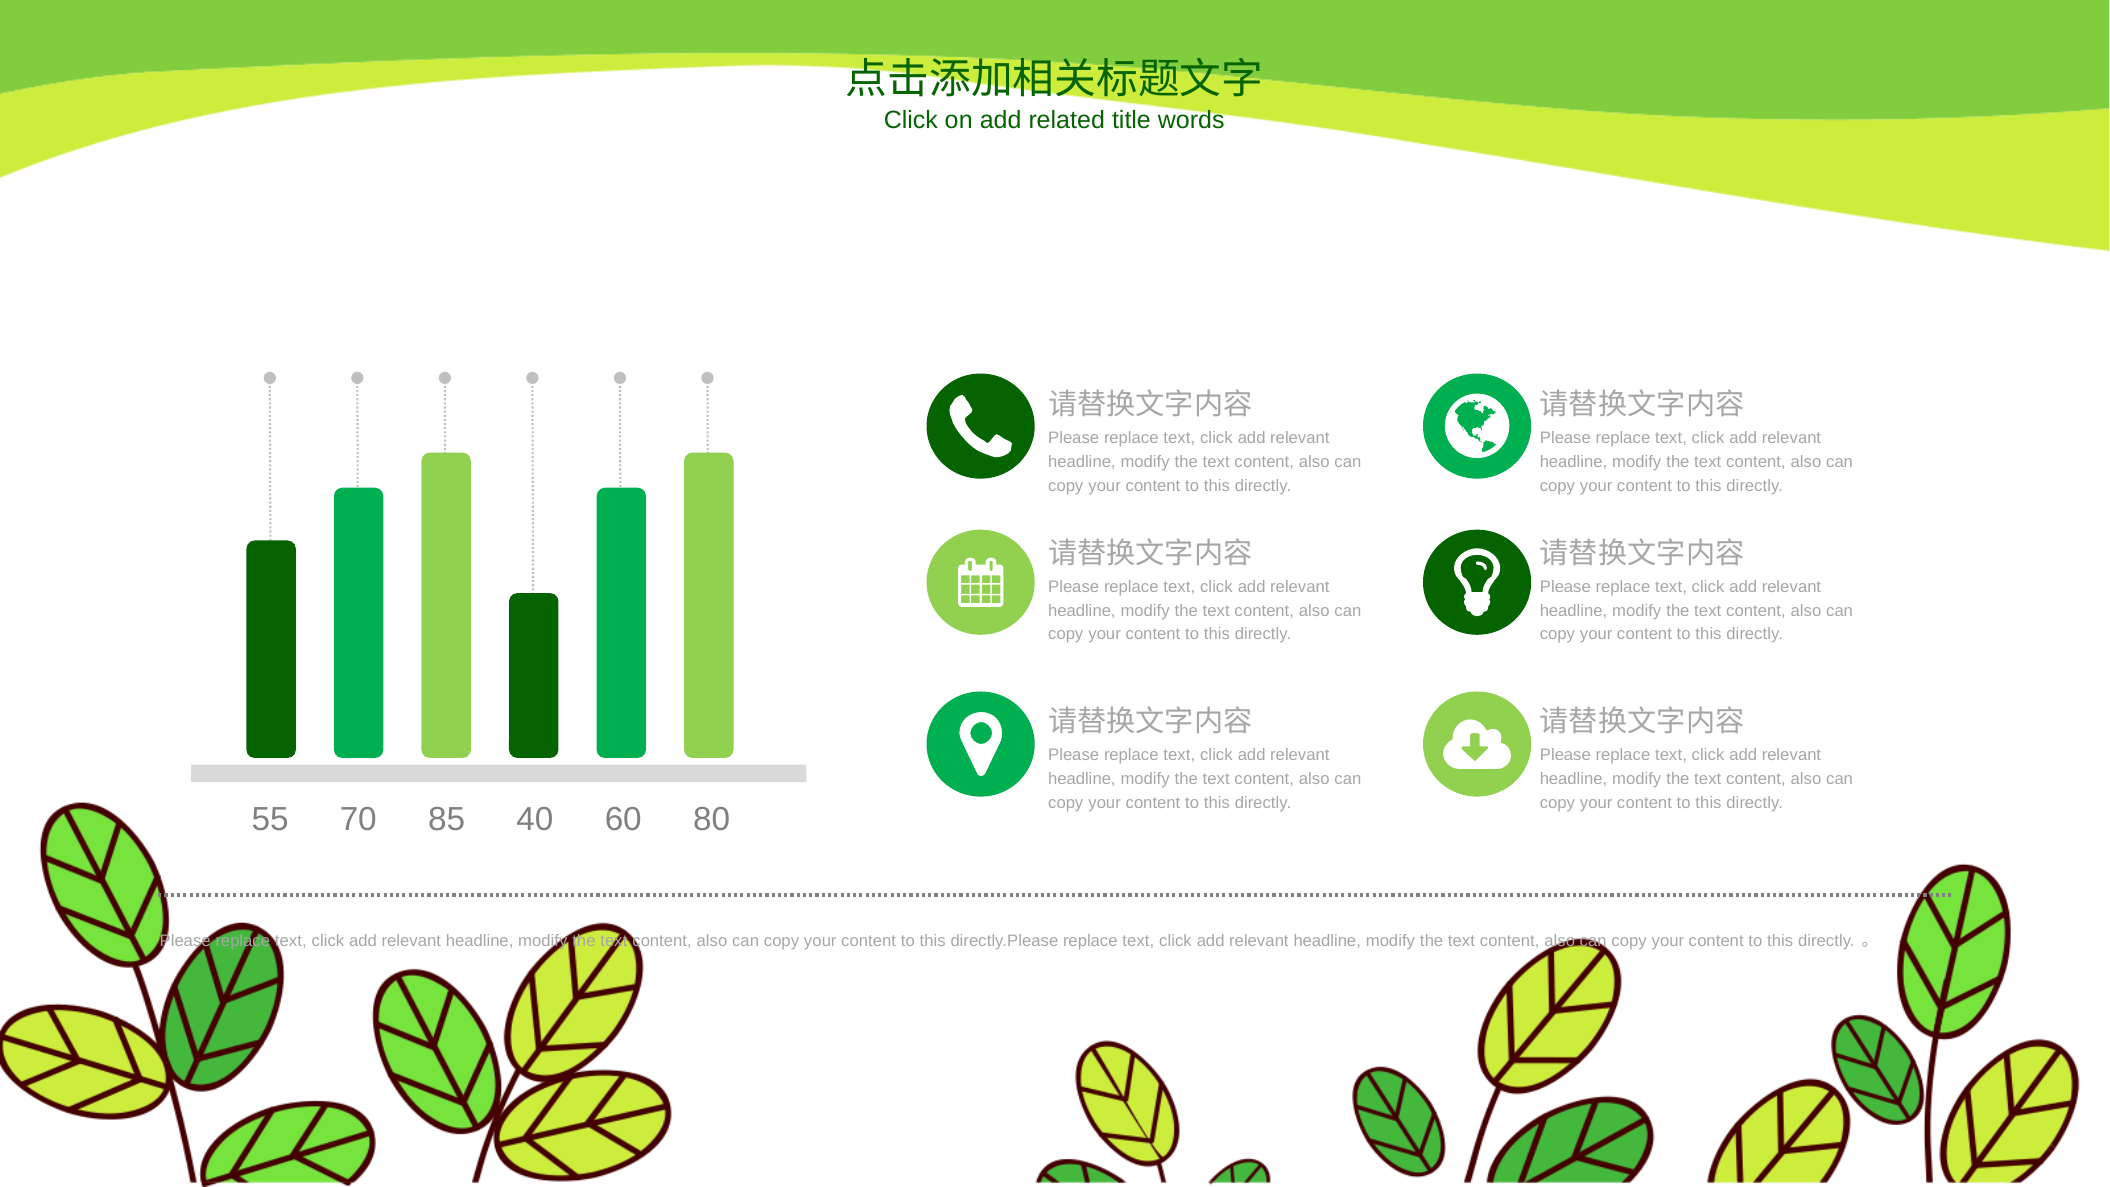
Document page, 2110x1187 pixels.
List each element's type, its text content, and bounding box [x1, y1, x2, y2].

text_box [684, 377, 734, 758]
text_box [190, 763, 807, 783]
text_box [333, 377, 384, 758]
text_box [1539, 695, 1874, 811]
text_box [1048, 527, 1383, 643]
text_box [421, 377, 471, 758]
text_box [926, 529, 1035, 635]
text_box 85 [428, 789, 466, 837]
text_box 点击添加相关标题文字 [803, 44, 1307, 107]
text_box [1048, 695, 1383, 811]
text_box 80 [692, 789, 731, 837]
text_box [1539, 378, 1874, 494]
text_box Please replace text, click add relevant headline, modify the text content, also can copy your content to this directly.Please replace text, click add relevant headline, modify the text content, also can copy your content to this directly.。 [159, 925, 1950, 950]
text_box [509, 377, 559, 758]
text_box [1422, 373, 1532, 479]
text_box 55 [251, 789, 289, 837]
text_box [1539, 527, 1874, 643]
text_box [1048, 378, 1392, 494]
picture [0, 0, 2110, 1187]
text_box 40 [516, 789, 554, 837]
text_box 60 [604, 789, 642, 837]
text_box 70 [339, 789, 377, 837]
text_box Click on add related title words [864, 95, 1246, 158]
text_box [596, 377, 646, 758]
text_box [1422, 529, 1532, 635]
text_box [246, 377, 296, 758]
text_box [926, 373, 1035, 479]
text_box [1422, 691, 1532, 797]
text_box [926, 691, 1035, 797]
